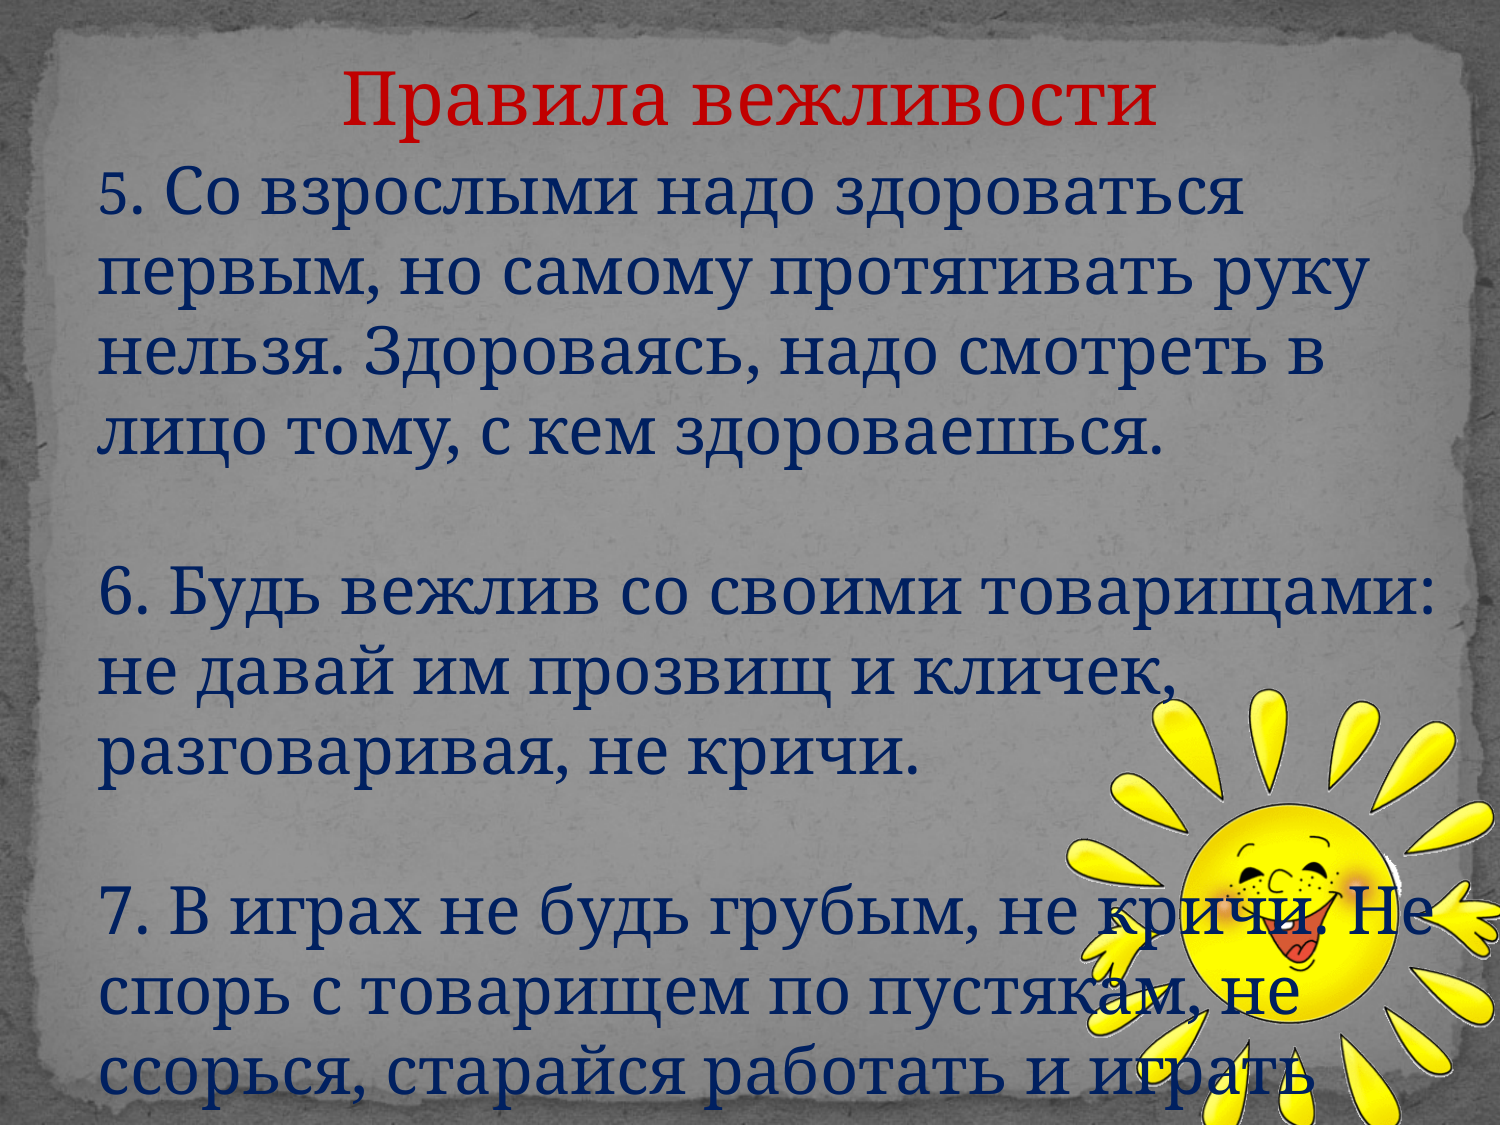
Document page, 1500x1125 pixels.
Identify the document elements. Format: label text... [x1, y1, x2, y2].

text_box Правила вежливости [0, 42, 1500, 148]
text_box 5. Со взрослыми надо здороваться первым, но самому протягивать руку нельзя. Здороваясь, надо смотреть в лицо тому, с кем здороваешься. 6. Будь вежлив со своими товарищами: не давай им прозвищ и кличек, разговаривая, не кричи. 7. В играх не будь грубым, не кричи. Не спорь с товарищем по пустякам, не ссорься, старайся работать и играть дружно. [82, 140, 1500, 1125]
picture [1058, 682, 1500, 1125]
